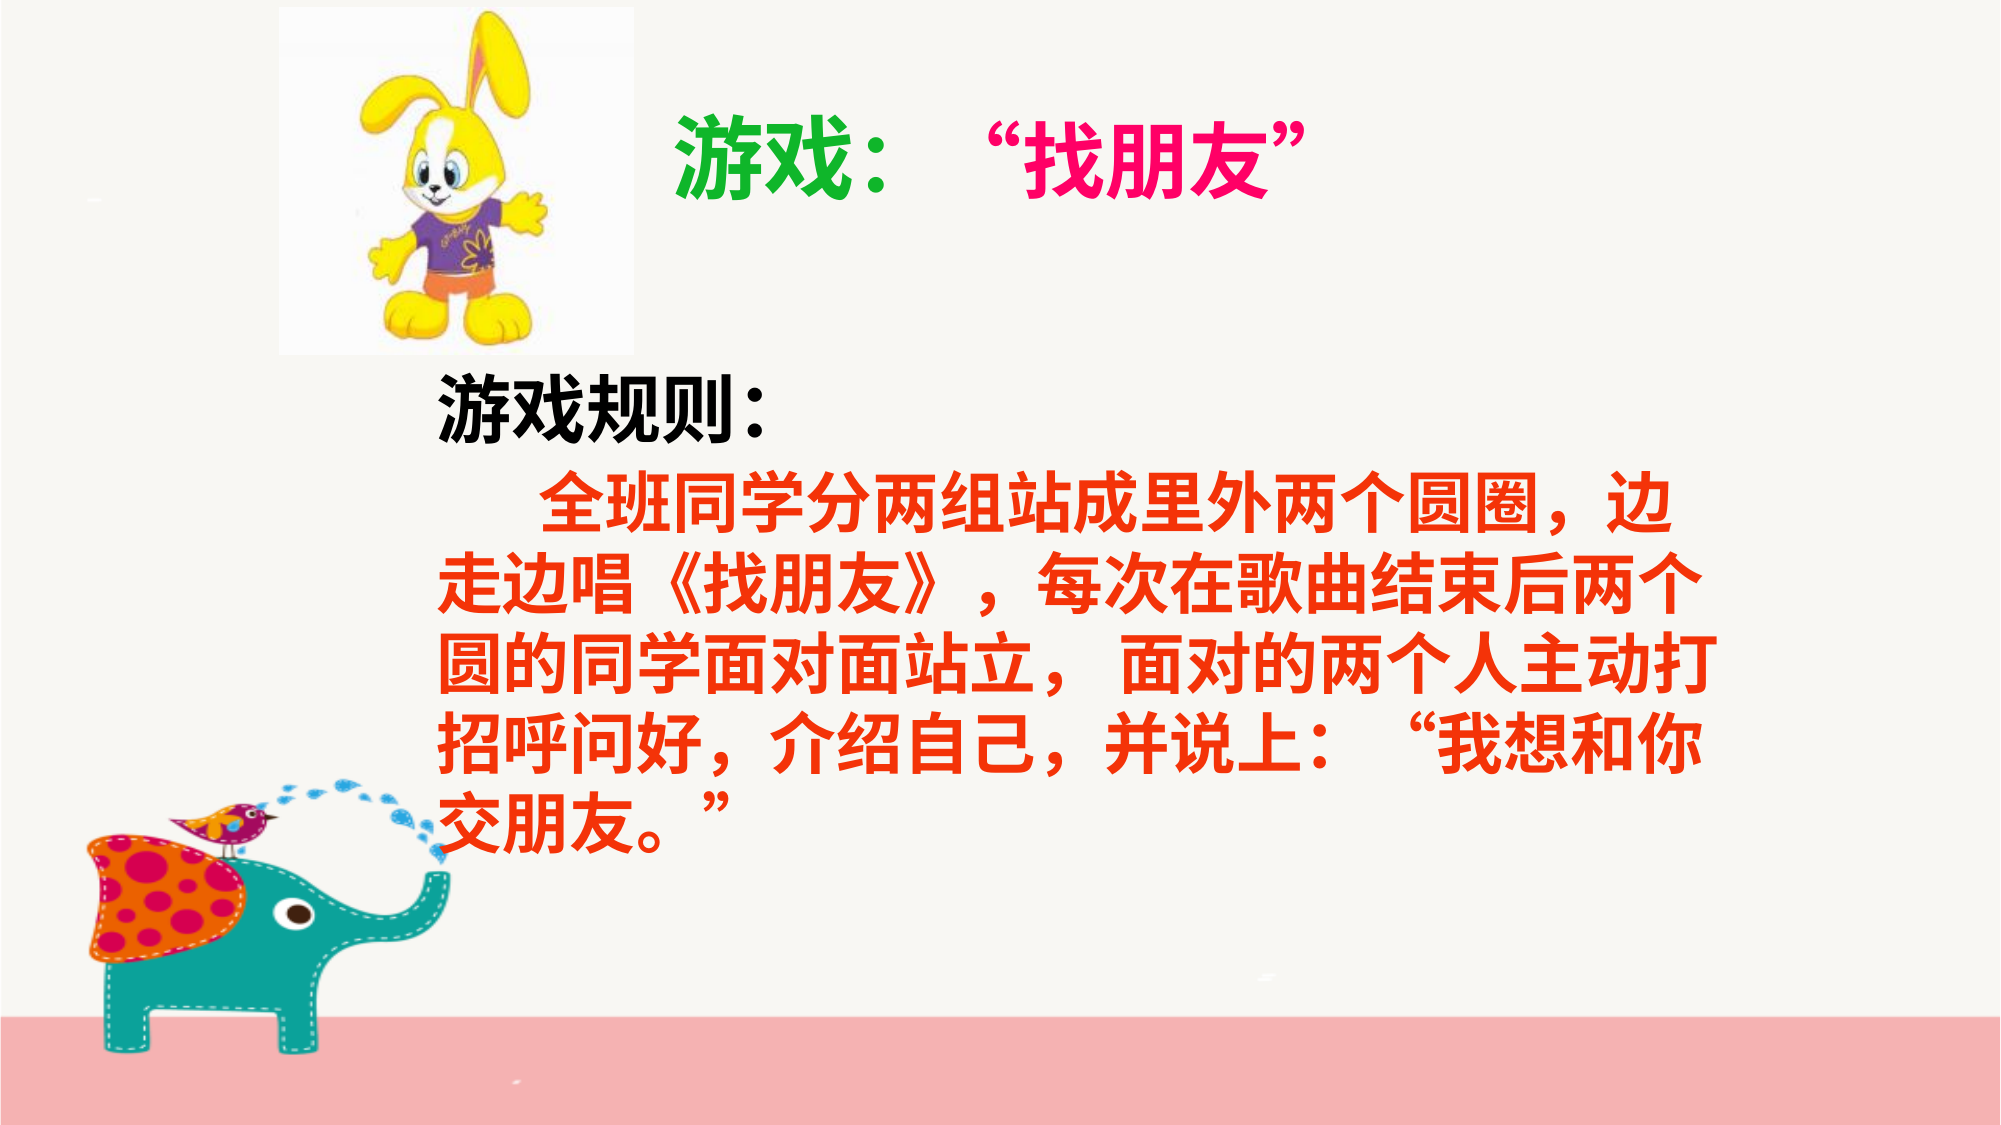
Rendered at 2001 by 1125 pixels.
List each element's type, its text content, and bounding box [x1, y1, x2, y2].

picture [0, 0, 2001, 1125]
text_box 游戏规则： 全班同学分两组站成里外两个圆圈，边走边唱《找朋友》，每次在歌曲结束后两个圆的同学面对面站立， 面对的两个人主动打招呼问好，介绍自己，并说上：“我想和你交朋友。” [421, 354, 1745, 870]
text_box 游戏：“找朋友” [657, 93, 1399, 219]
